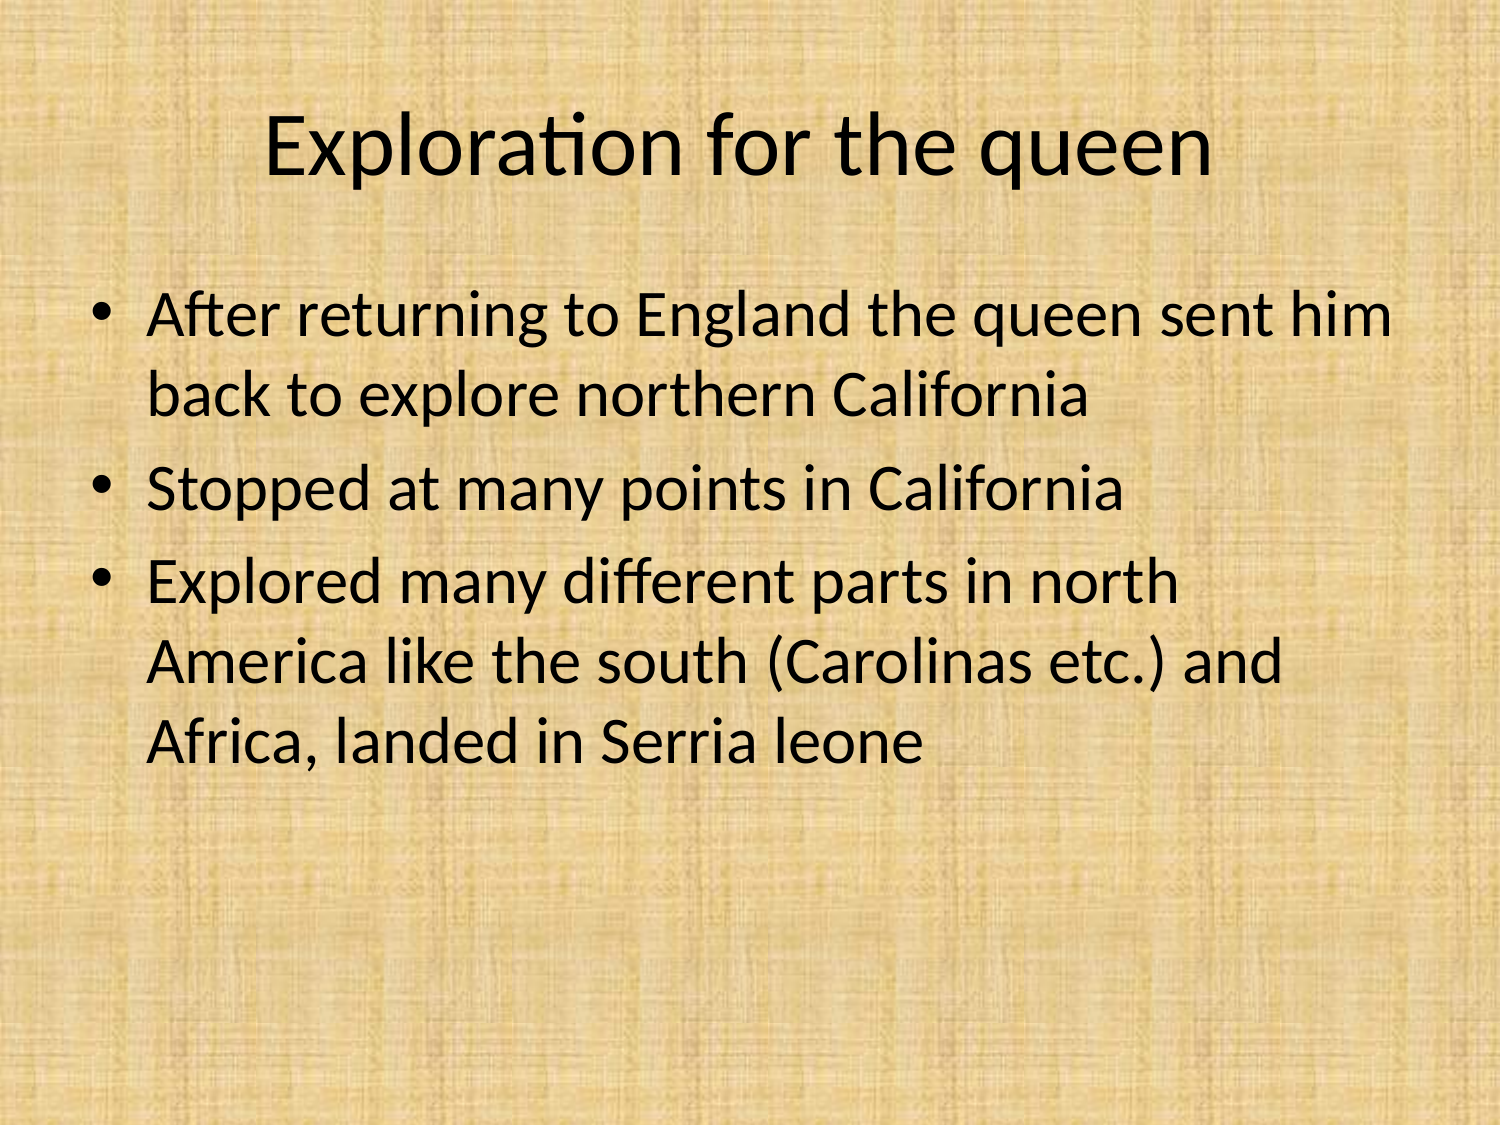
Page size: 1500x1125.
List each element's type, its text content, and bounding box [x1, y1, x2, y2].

title Exploration for the queen [75, 45, 1425, 233]
list After returning to England the queen sent him back to explore northern California Stopped at many points in California Explored many different parts in north America like the south (Carolinas etc.) and Africa, landed in Serria leone [75, 262, 1425, 1005]
picture [0, 0, 1500, 1125]
